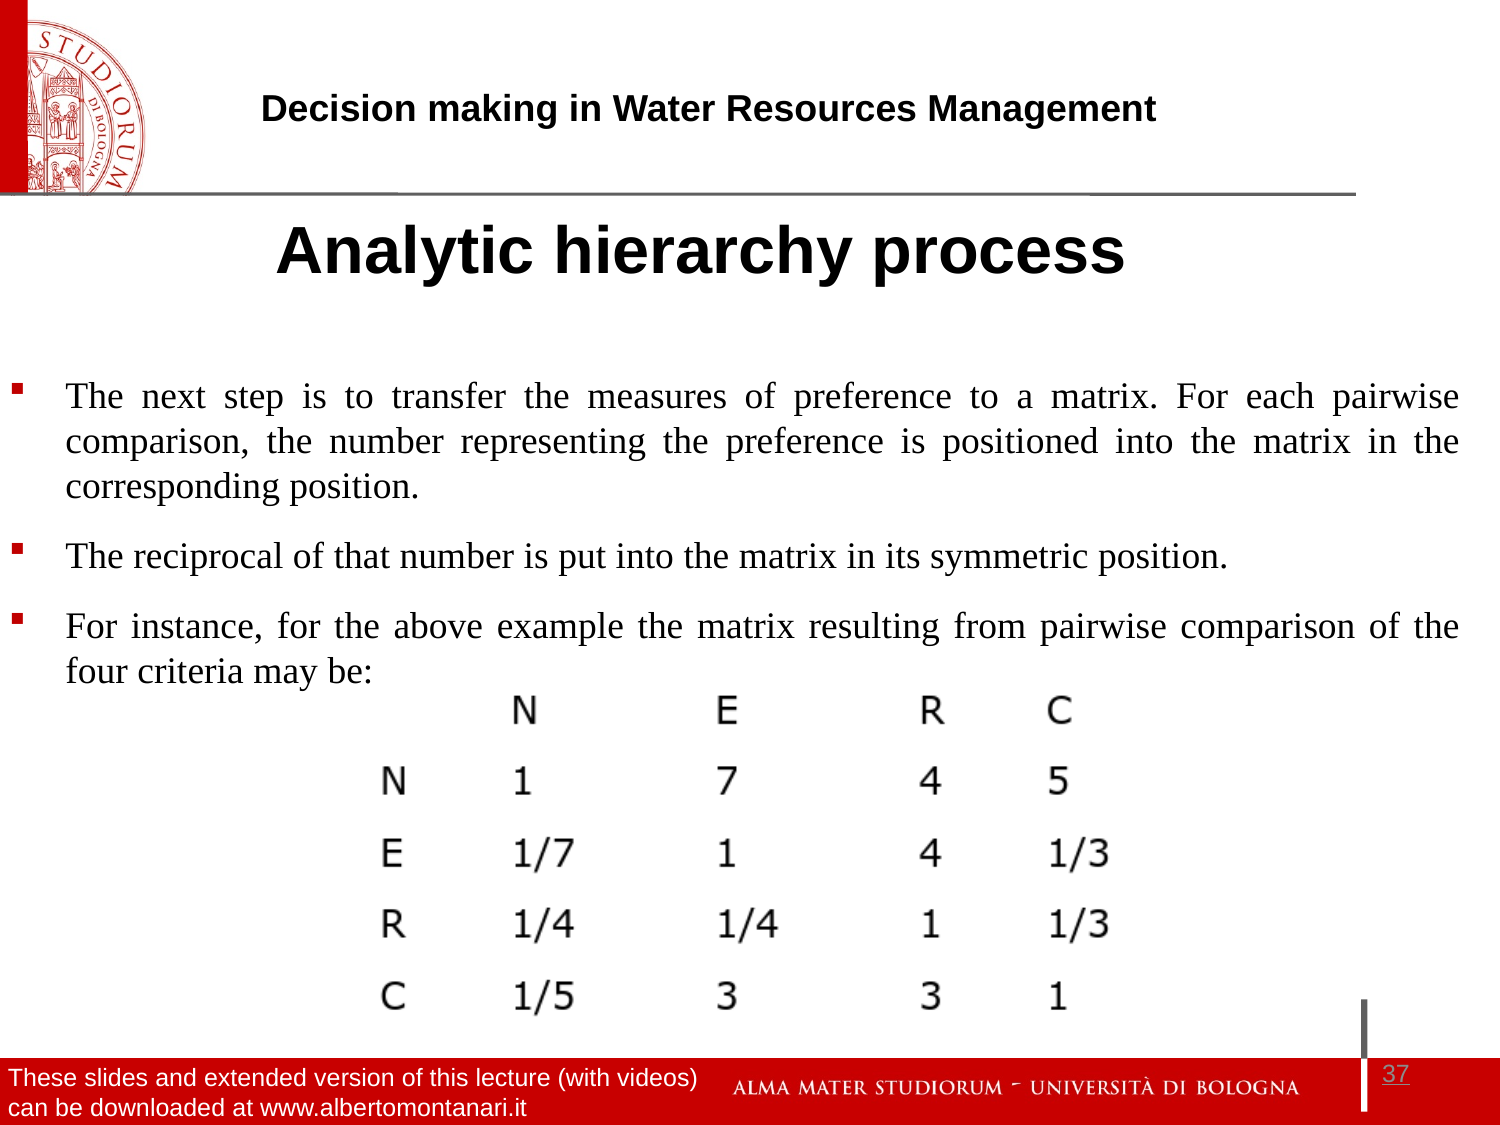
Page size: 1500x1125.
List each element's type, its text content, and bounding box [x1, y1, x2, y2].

picture [28, 16, 151, 192]
picture [0, 1058, 1500, 1125]
text_box Analytic hierarchy process [105, 199, 1298, 294]
list The next step is to transfer the measures of preference to a matrix. For each pairwise comparison, the number representing the preference is positioned into the matrix in the corresponding position. The reciprocal of that number is put into the matrix in its symmetric position. For instance, for the above example the matrix resulting from pairwise comparison of the four criteria may be: [0, 363, 1477, 1016]
slide_number 37 [1074, 1042, 1425, 1103]
picture [364, 685, 1136, 1032]
